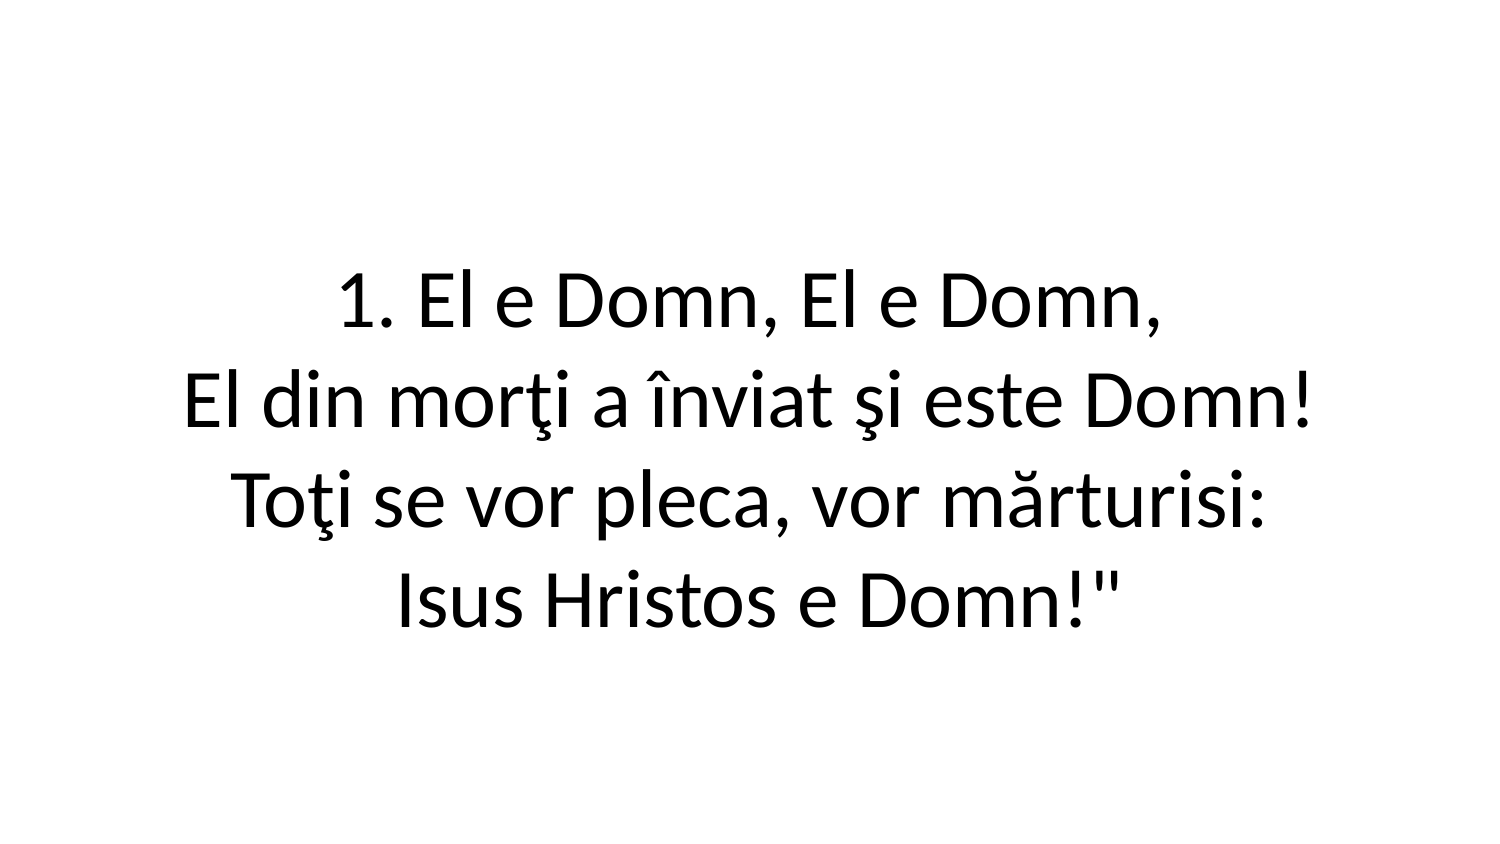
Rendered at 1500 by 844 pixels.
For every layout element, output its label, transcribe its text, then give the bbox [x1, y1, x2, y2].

text_box 1. El e Domn, El e Domn, El din morţi a înviat şi este Domn! Toţi se vor pleca, vor mărturisi: Isus Hristos e Domn!" [167, 192, 1333, 652]
